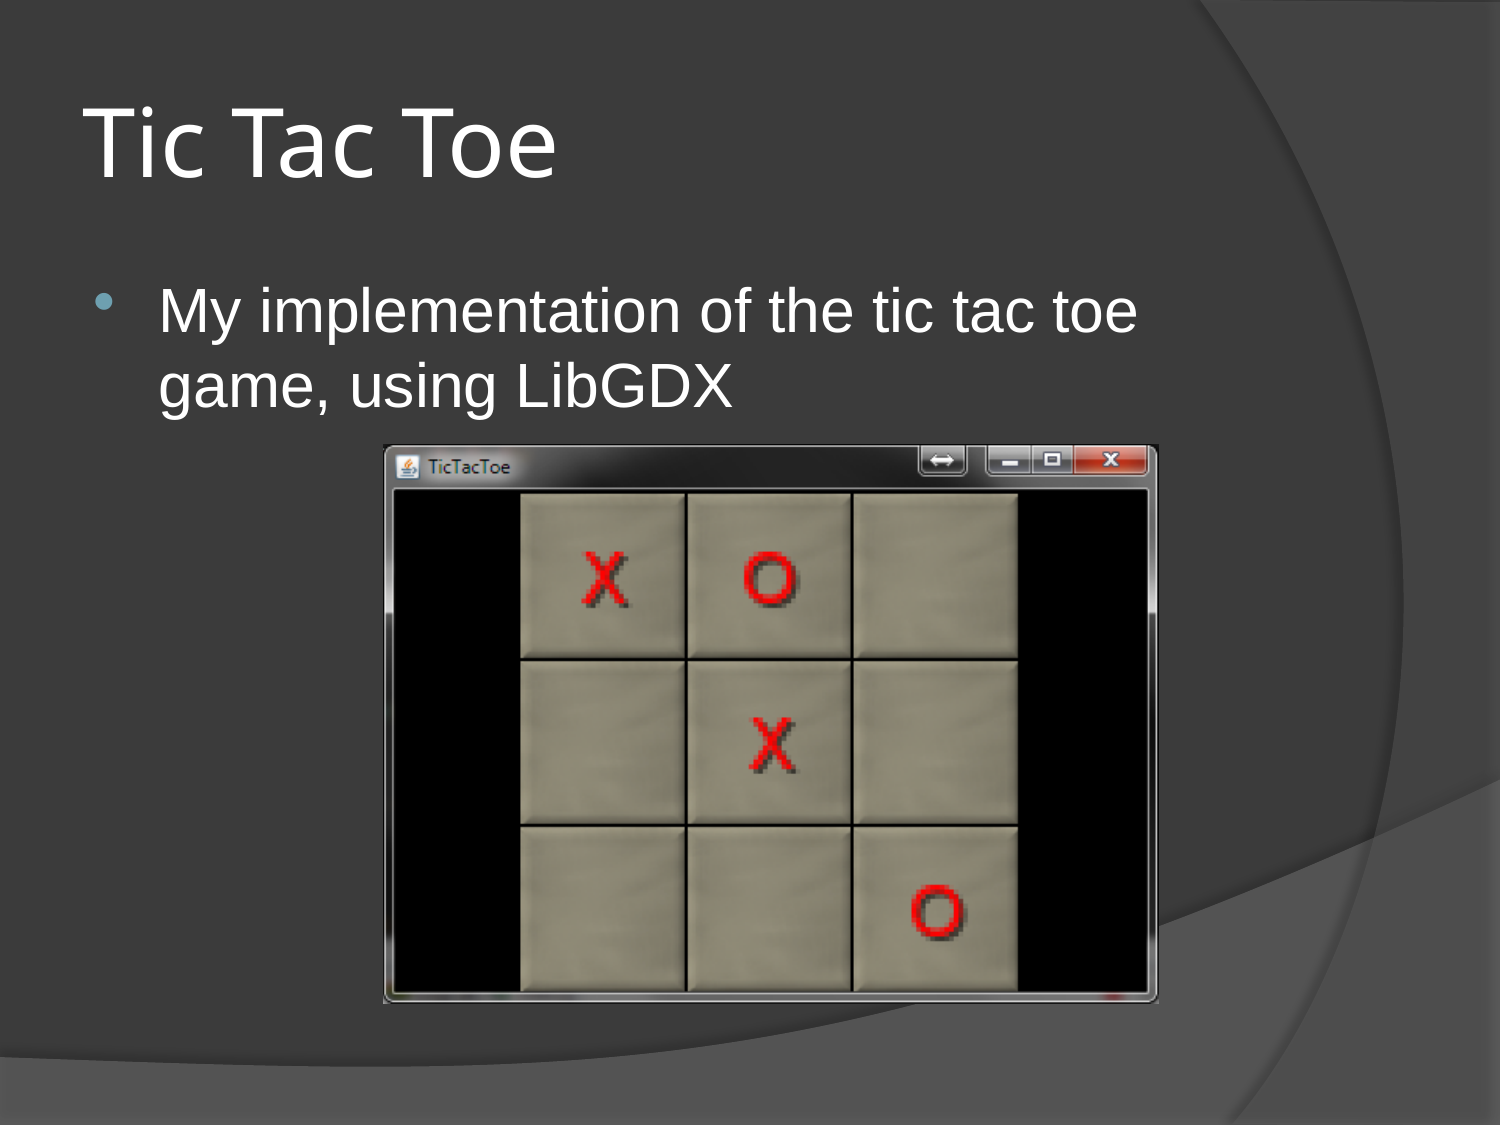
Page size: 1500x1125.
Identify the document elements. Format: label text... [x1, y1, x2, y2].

title Tic Tac Toe [75, 45, 1300, 233]
picture [383, 444, 1159, 1004]
list My implementation of the tic tac toe game, using LibGDX [75, 262, 1300, 1005]
